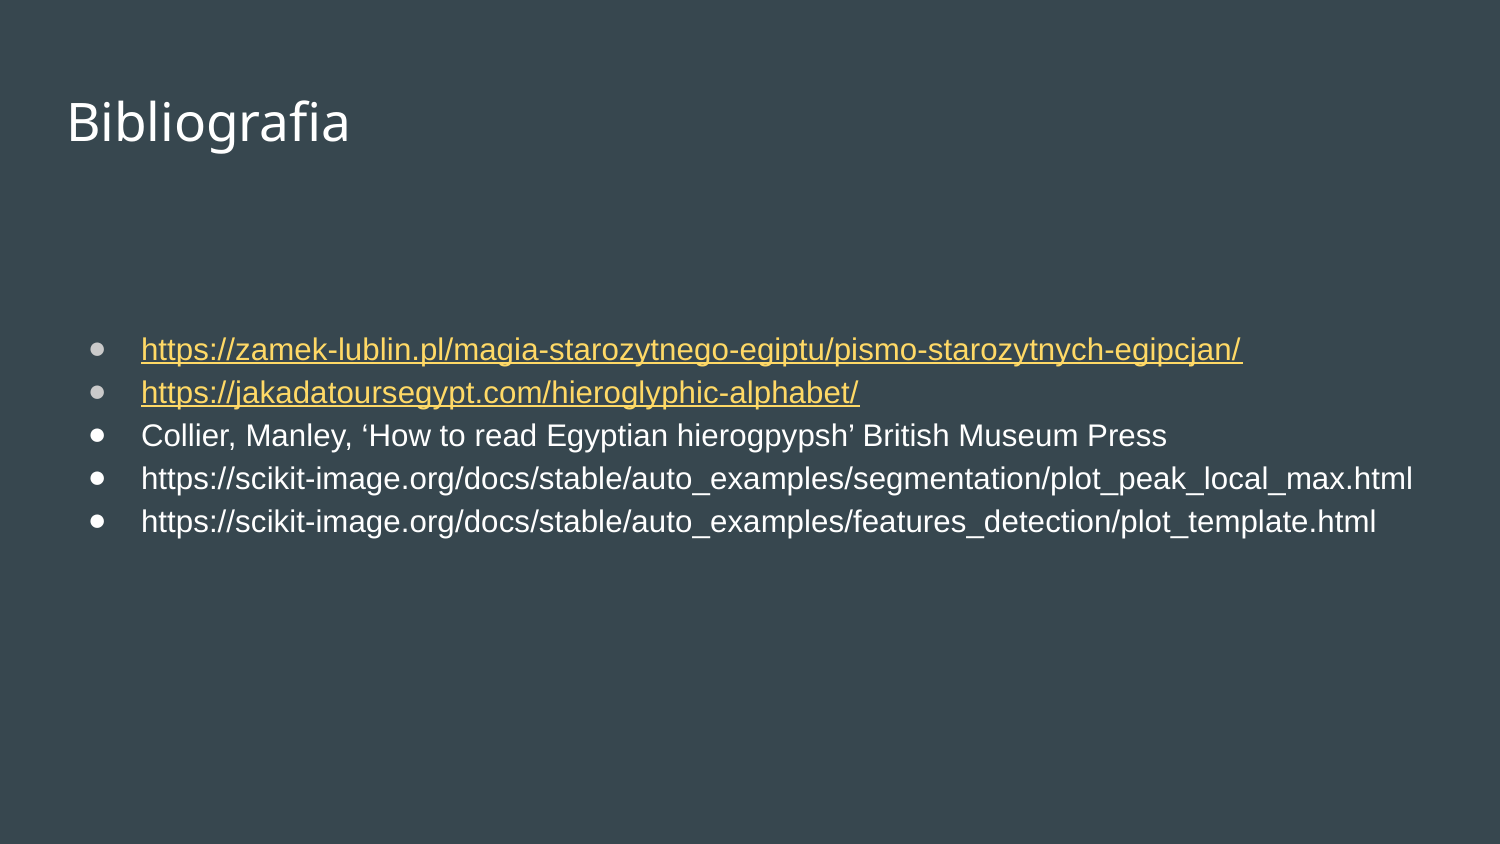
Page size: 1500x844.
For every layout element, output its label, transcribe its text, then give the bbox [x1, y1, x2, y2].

list https://zamek-lublin.pl/magia-starozytnego-egiptu/pismo-starozytnych-egipcjan/ https://jakadatoursegypt.com/hieroglyphic-alphabet/ Collier, Manley, ‘How to read Egyptian hierogpypsh’ British Museum Press https://scikit-image.org/docs/stable/auto_examples/segmentation/plot_peak_local_max.html https://scikit-image.org/docs/stable/auto_examples/features_detection/plot_template.html [51, 189, 1449, 750]
title Bibliografia [51, 72, 1449, 167]
